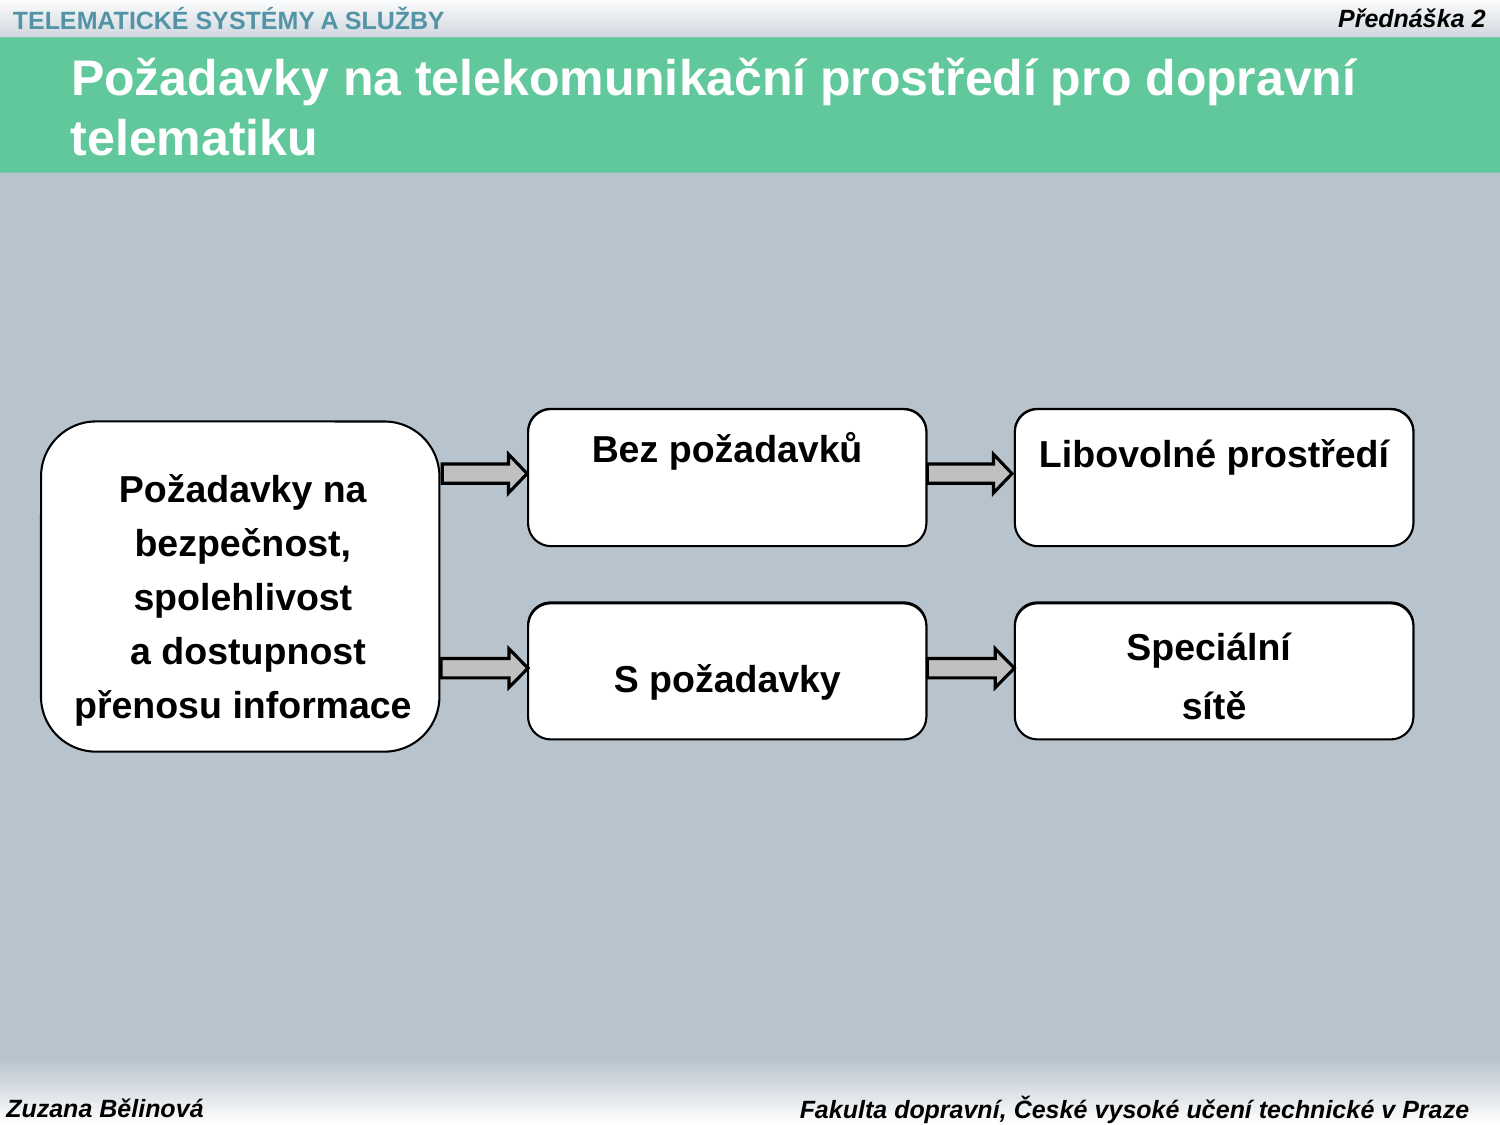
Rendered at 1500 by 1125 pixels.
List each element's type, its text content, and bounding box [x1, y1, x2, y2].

title Požadavky na telekomunikační prostředí pro dopravní telematiku [0, 37, 1500, 173]
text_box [40, 408, 1414, 774]
